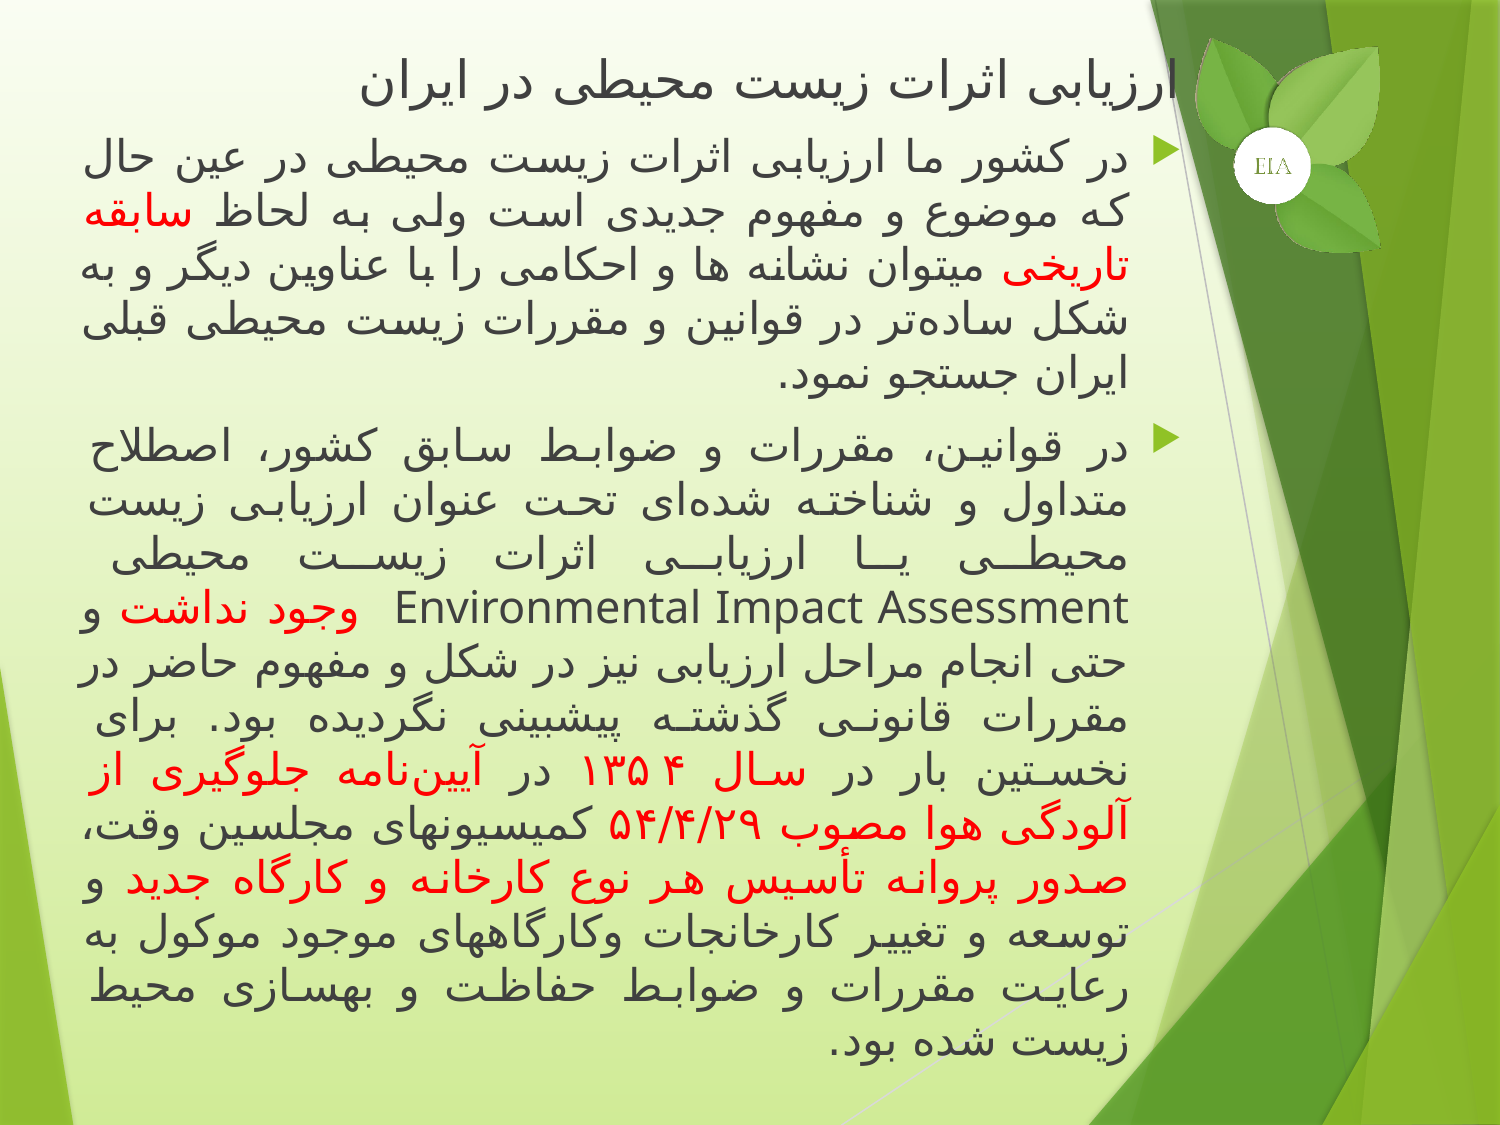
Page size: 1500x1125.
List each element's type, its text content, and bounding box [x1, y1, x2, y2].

picture [1194, 38, 1381, 253]
list ارزیابی اثرات زیست محیطی در ایران در کشور ما ارزیابی اثرات زیست محیطی در عین حال که موضوع و مفهوم جدیدی است ولی به لحاظ سابقه تاریخی میتوان نشانه ها و احکامی را با عناوین دیگر و به شکل ساده‌تر در قوانین و مقررات زیست محیطی قبلی ایران جستجو نمود. در قوانین، مقررات و ضوابط سابق کشور، اصطلاح متداول و شناخته شده‌ای تحت عنوان ارزیابی زیست محیطی یا ارزیابی اثرات زیست محیطی Environmental Impact Assessment وجود نداشت و حتی انجام مراحل ارزیابی نیز در شکل و مفهوم حاضر در مقررات قانونی گذشته پیشبینی نگردیده بود. برای نخستین بار در سال ۱۳۵۴ در آیین‌نامه جلوگیری از آلودگی هوا مصوب ۵۴/۴/۲۹ کمیسیونهای مجلسین وقت، صدور پروانه تأسیس هر نوع کارخانه و کارگاه جدید و توسعه و تغییر کارخانجات وکارگاههای موجود موکول به رعایت مقررات و ضوابط حفاظت و بهسازی محیط زیست شده بود. [63, 38, 1196, 1077]
